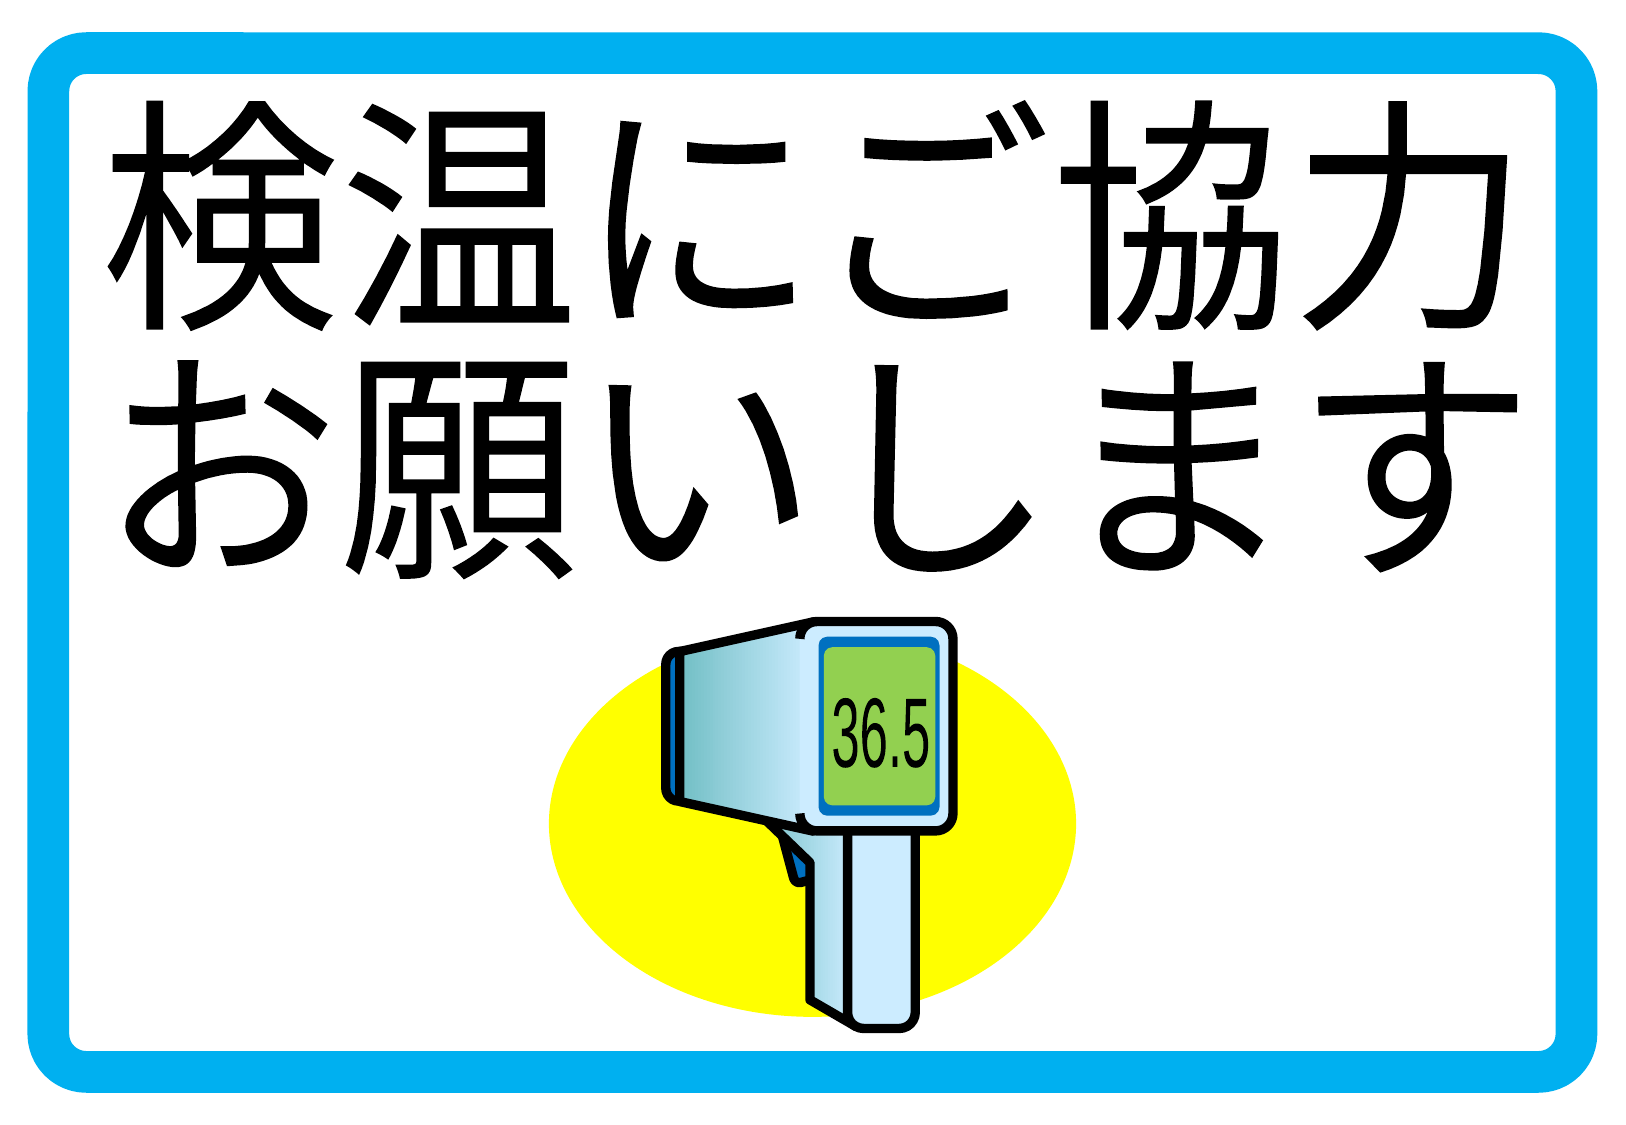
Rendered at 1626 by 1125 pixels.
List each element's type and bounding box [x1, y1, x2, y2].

text_box [46, 50, 1579, 1075]
text_box [548, 621, 1077, 1029]
